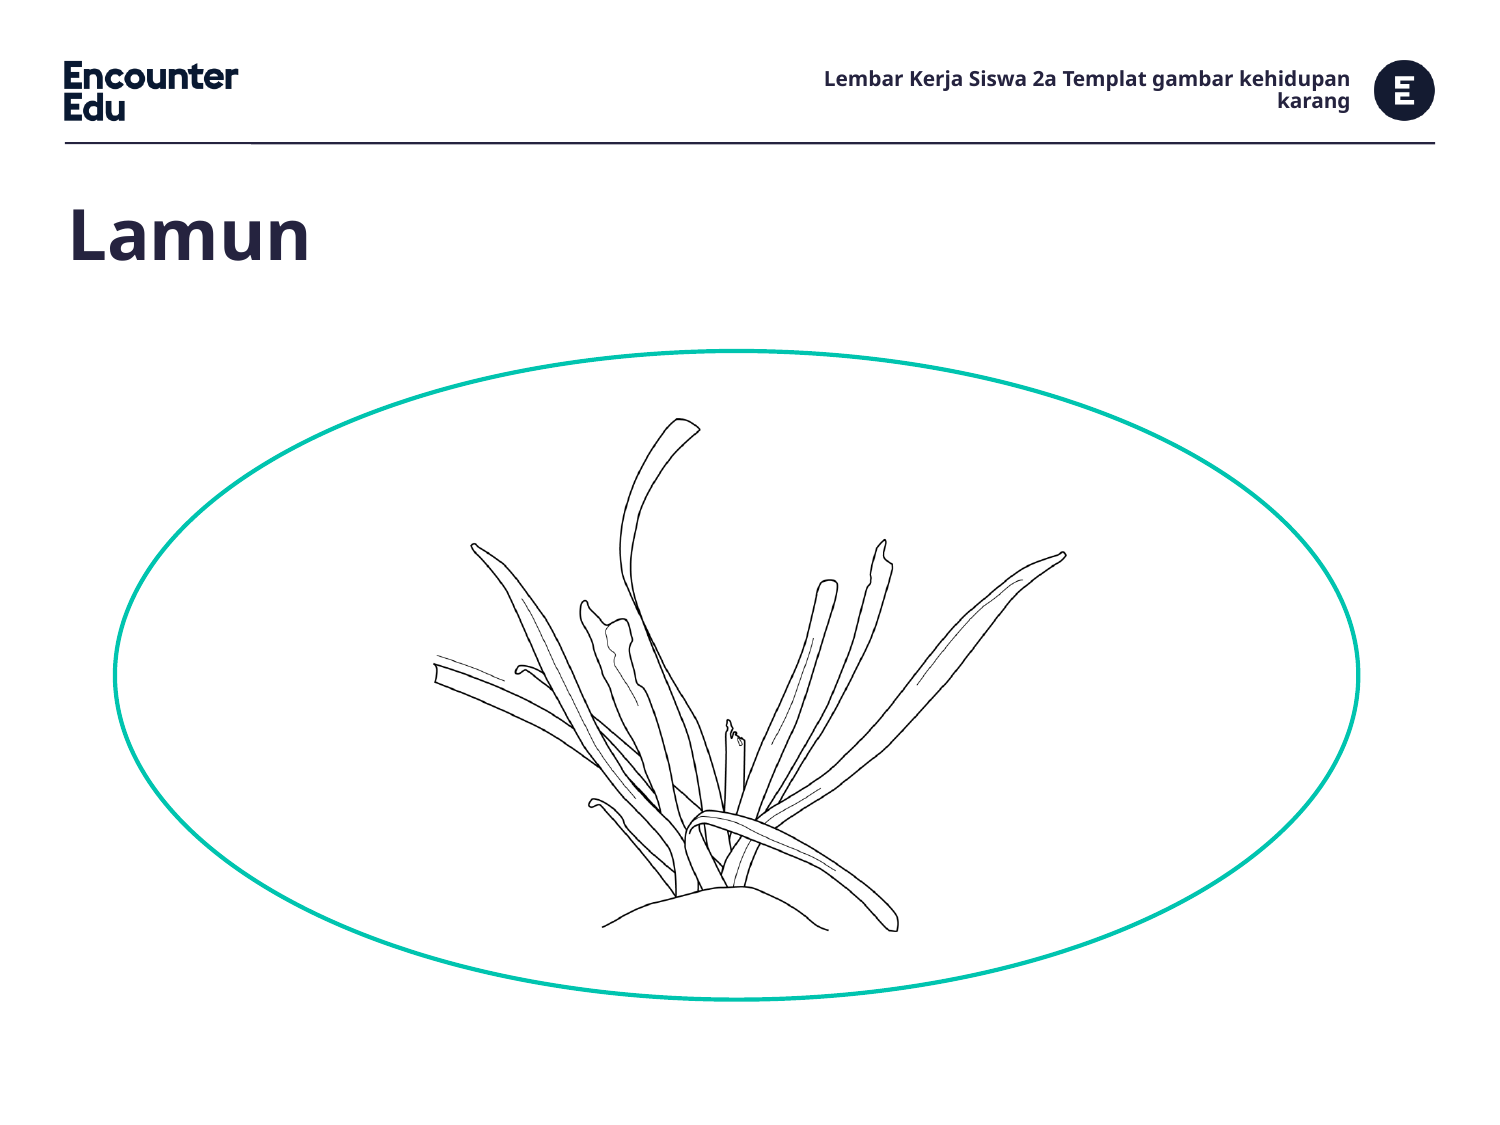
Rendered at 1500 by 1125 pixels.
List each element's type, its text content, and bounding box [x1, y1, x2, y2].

picture [1372, 58, 1436, 122]
title Lembar Kerja Siswa 2a Templat gambar kehidupan karang [749, 67, 1359, 114]
text_box [114, 366, 1359, 1000]
picture [433, 418, 1067, 933]
picture [60, 59, 243, 122]
list Lamun [59, 191, 929, 394]
